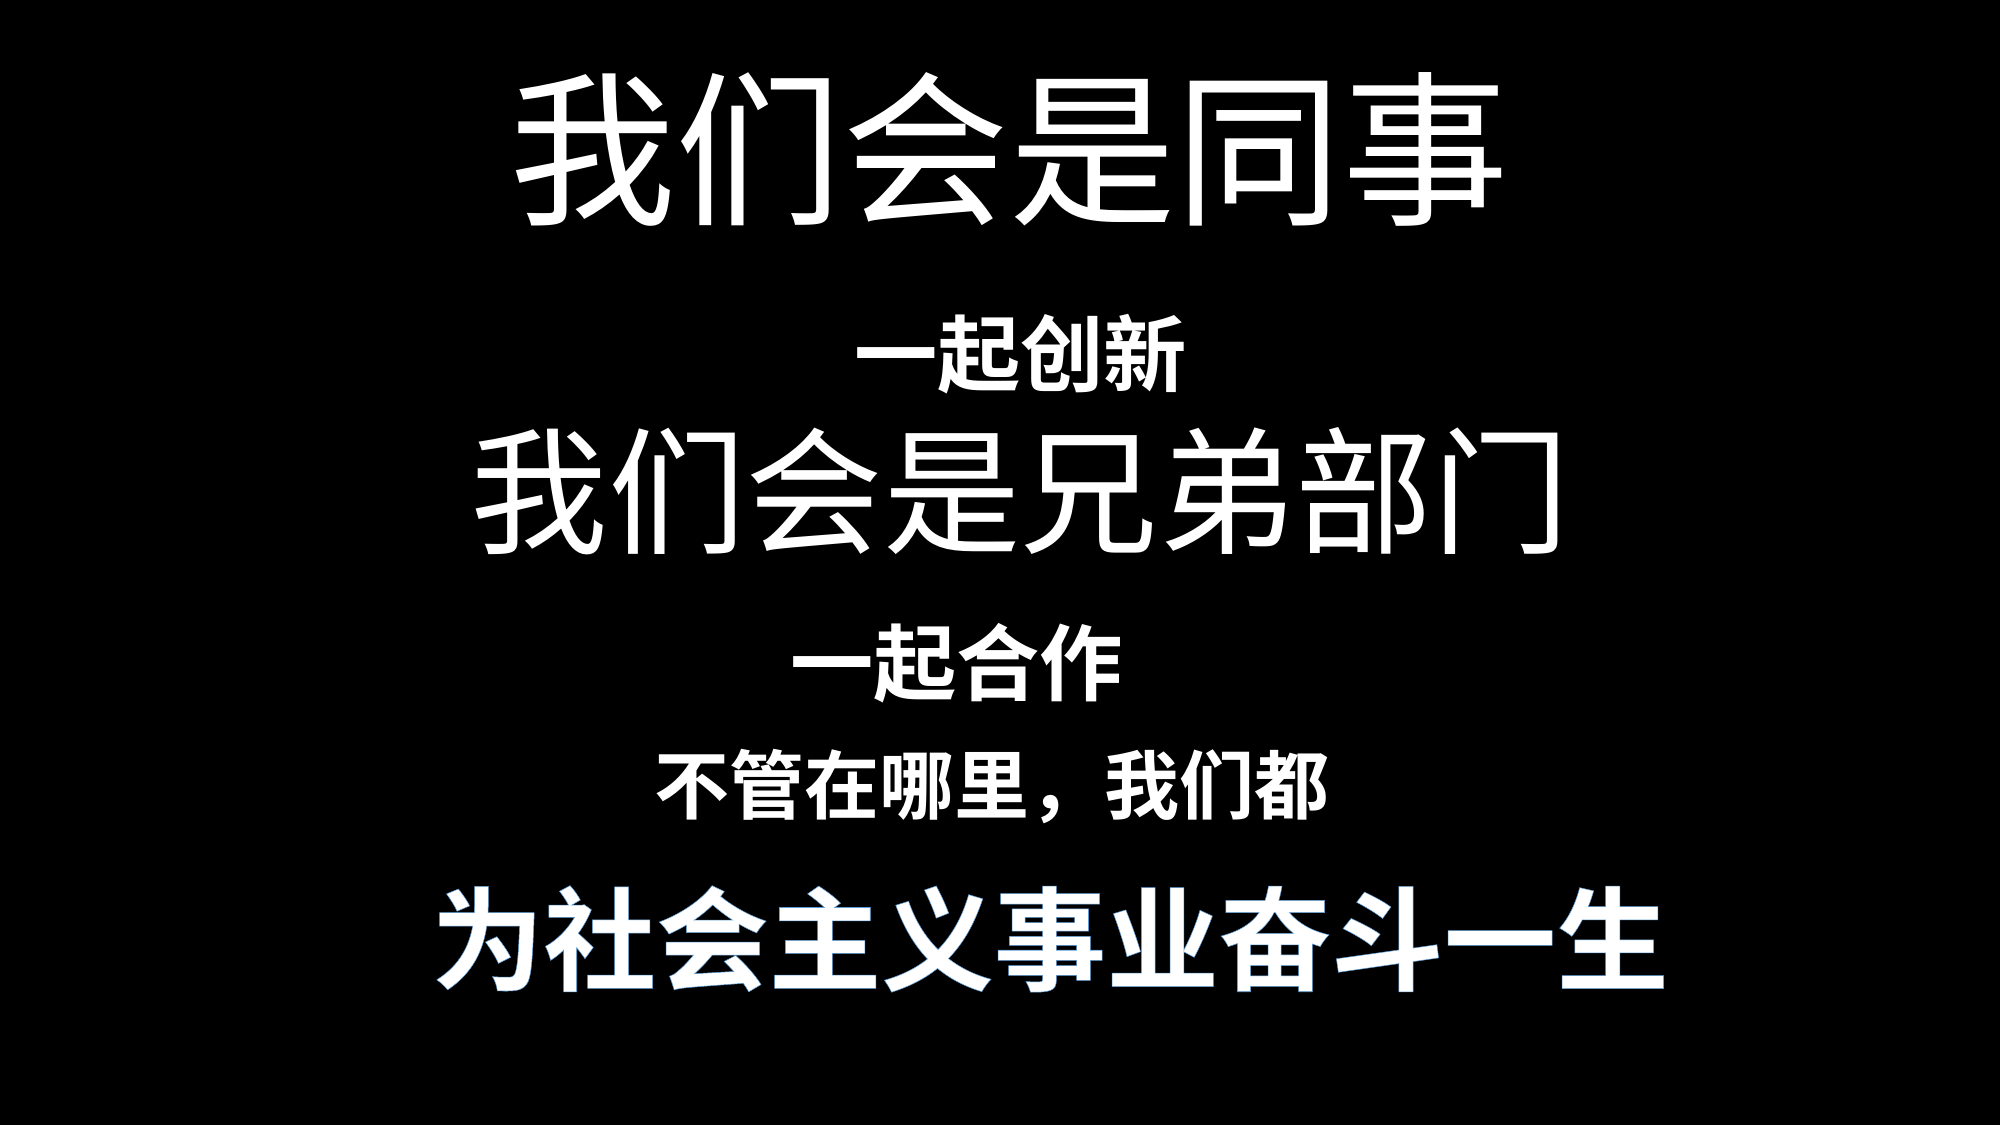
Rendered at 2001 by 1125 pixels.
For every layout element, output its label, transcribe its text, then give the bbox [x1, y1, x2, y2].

text_box 为社会主义事业奋斗一生 [208, 861, 1892, 1012]
text_box 我们会是兄弟部门 [179, 398, 1863, 579]
text_box 一起合作 [115, 603, 1799, 719]
text_box 我们会是同事 [167, 38, 1852, 254]
text_box 不管在哪里，我们都 [639, 731, 1491, 837]
text_box 一起创新 [179, 295, 1863, 398]
